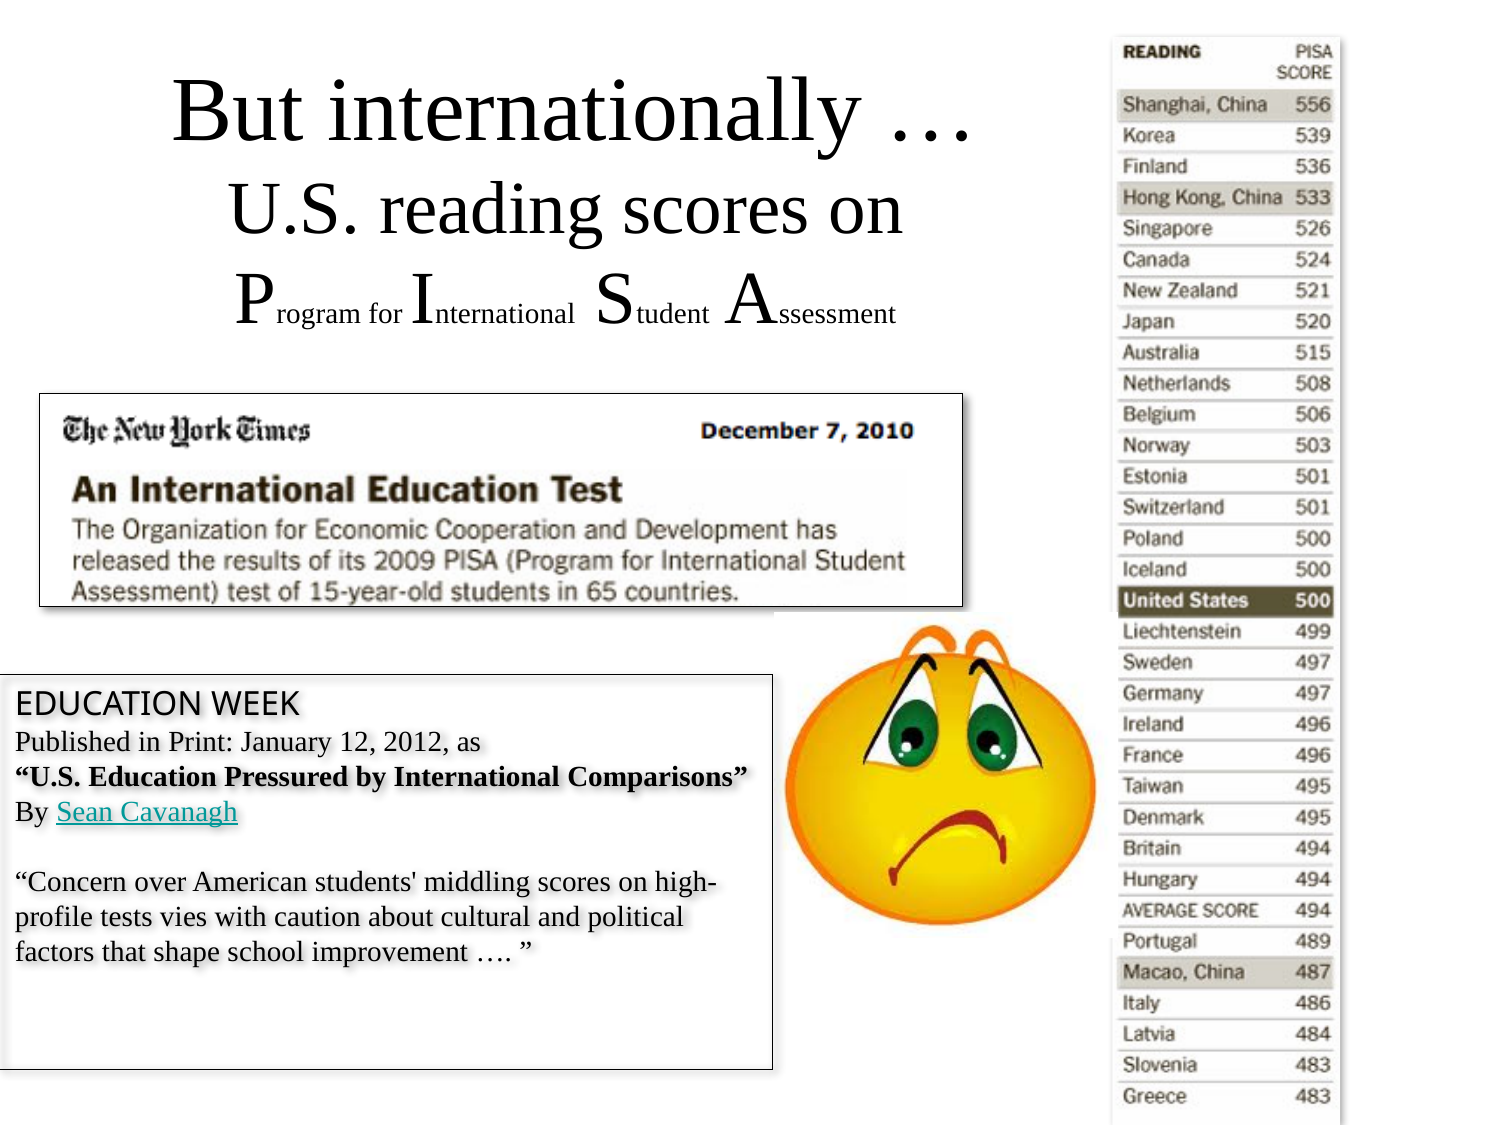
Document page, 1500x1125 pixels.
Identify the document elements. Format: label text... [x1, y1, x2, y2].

title But internationally … U.S. reading scores on Program for International Student Assessment [50, 37, 1100, 350]
picture [774, 37, 1341, 1125]
picture [39, 393, 963, 607]
text_box EDUCATION WEEK Published in Print: January 12, 2012, as “U.S. Education Pressured by International Comparisons” By Sean Cavanagh “Concern over American students' middling scores on high-profile tests vies with caution about cultural and political factors that shape school improvement …. ” [0, 674, 773, 1070]
